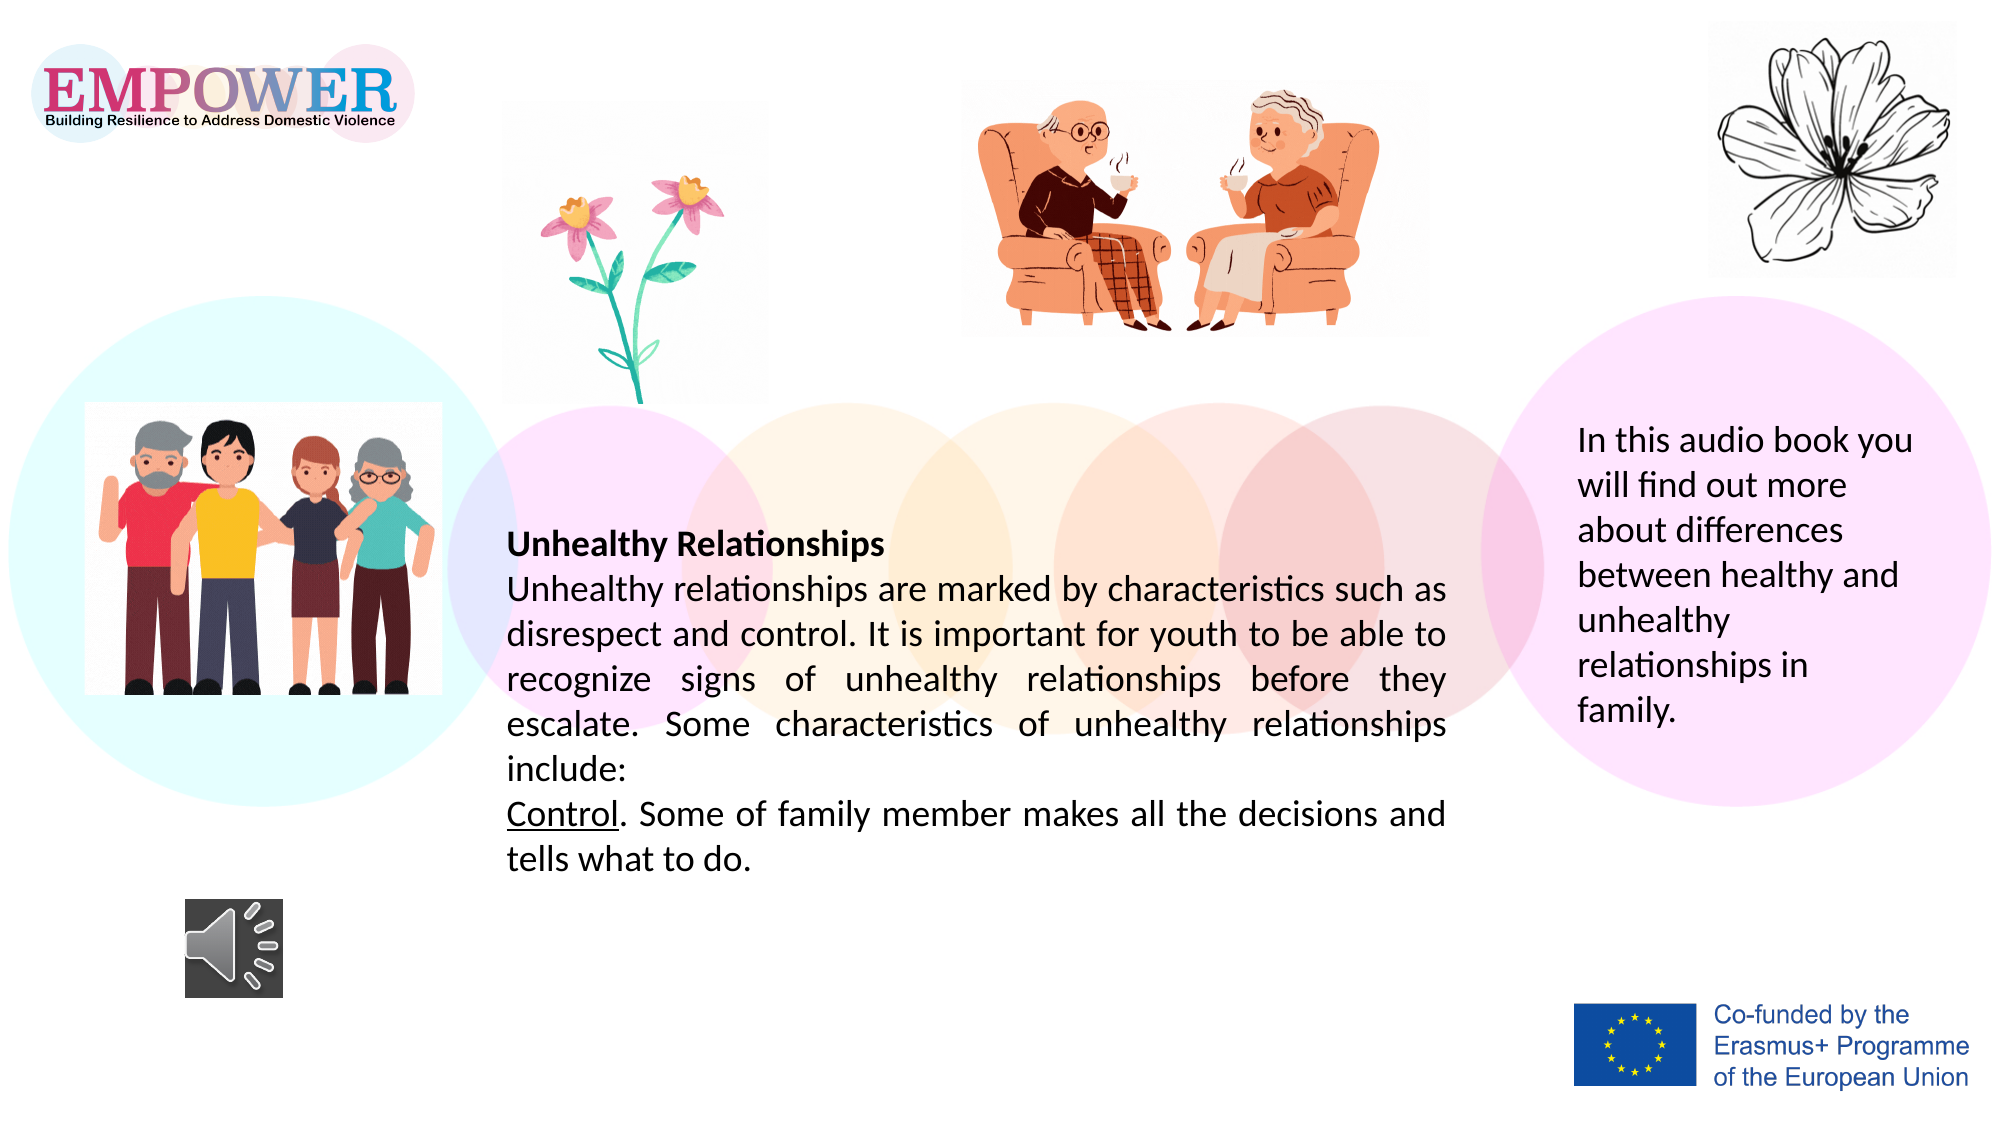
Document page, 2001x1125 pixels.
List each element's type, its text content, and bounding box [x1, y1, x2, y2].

picture [8, 80, 1992, 807]
picture [184, 898, 285, 999]
text_box Unhealthy Relationships Unhealthy relationships are marked by characteristics such as disrespect and control. It is important for youth to be able to recognize signs of unhealthy relationships before they escalate. Some characteristics of unhealthy relationships include: Control. Some of family member makes all the decisions and tells what to do. [491, 807, 1463, 886]
picture [1708, 21, 1957, 278]
picture [31, 44, 415, 143]
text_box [1550, 979, 2000, 1109]
